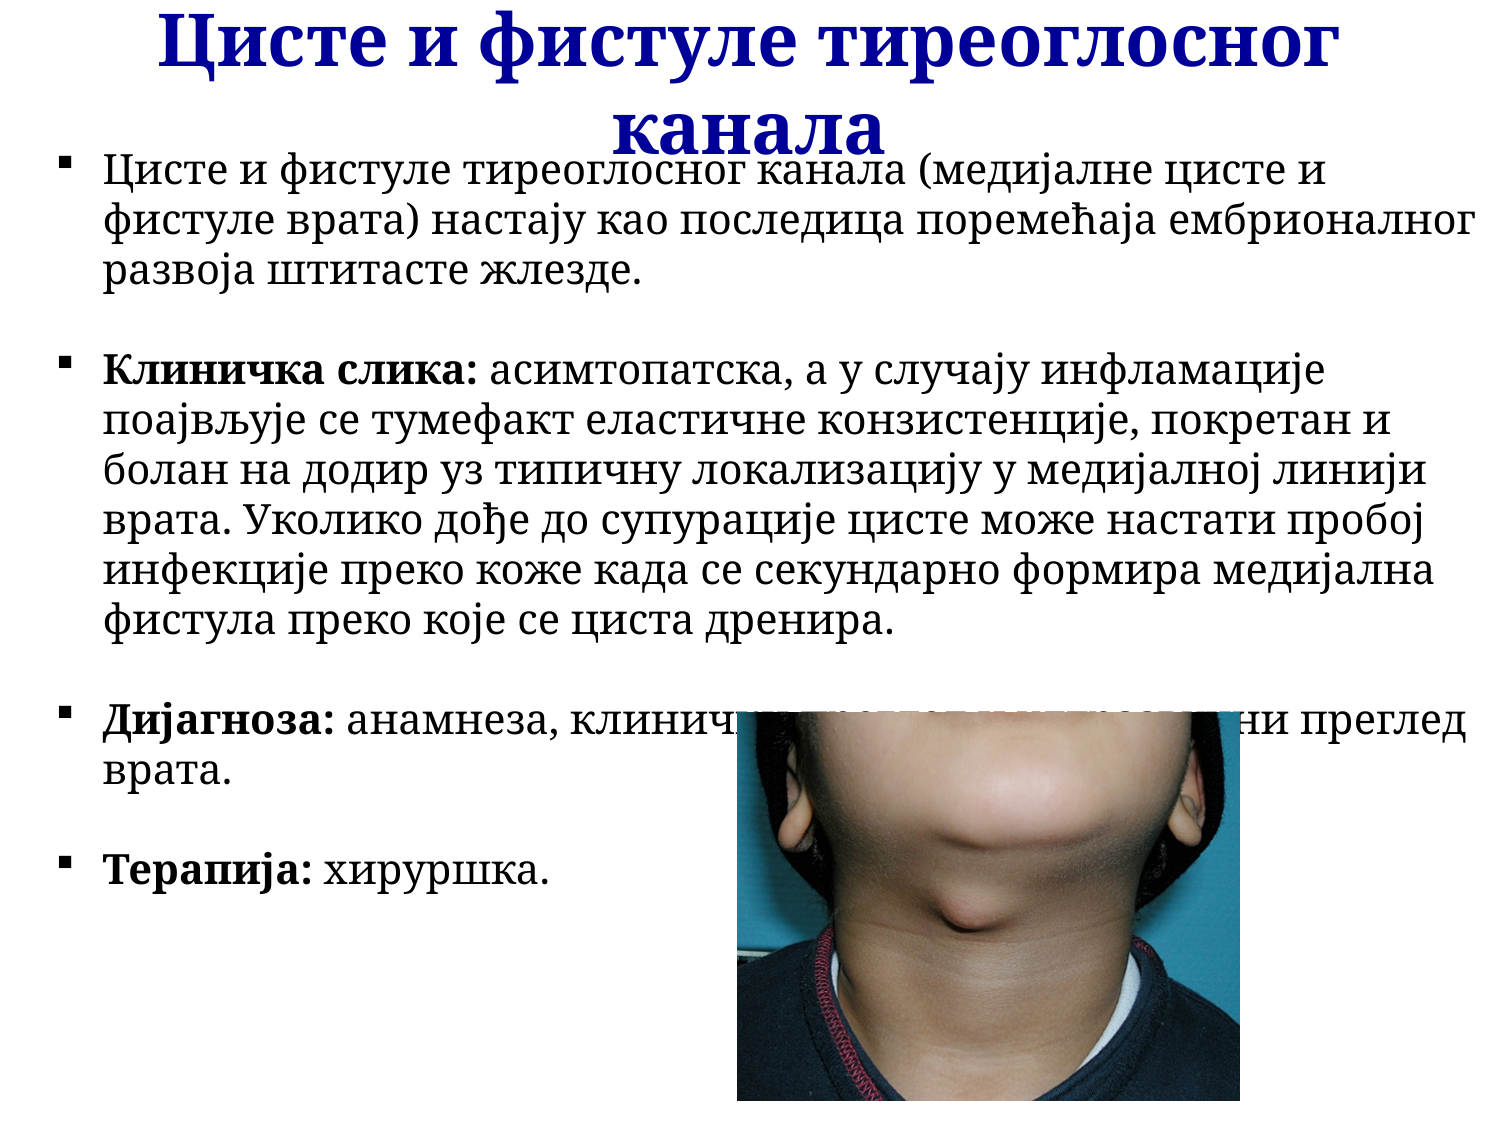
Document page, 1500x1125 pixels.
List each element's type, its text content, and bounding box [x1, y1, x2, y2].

text_box Цисте и фистуле тиреоглосног канала (медијалне цисте и фистуле врата) настају као последица поремећаја ембрионалног развоја штитасте жлезде. Клиничка слика: асимтопатска, а у случају инфламације поајвљује се тумефакт еластичне конзистенције, покретан и болан на додир уз типичну локализацију у медијалној линији врата. Уколико дође до супурације цисте може настати пробој инфекције преко коже када се секундарно формира медијална фистула преко које се циста дренира. Дијагноза: анамнеза, клинички преглед и ултразвучни преглед врата. Терапија: хируршка. [40, 135, 1491, 1125]
picture [737, 712, 1240, 1102]
text_box Цисте и фистуле тиреоглосног канала [0, 12, 1500, 151]
